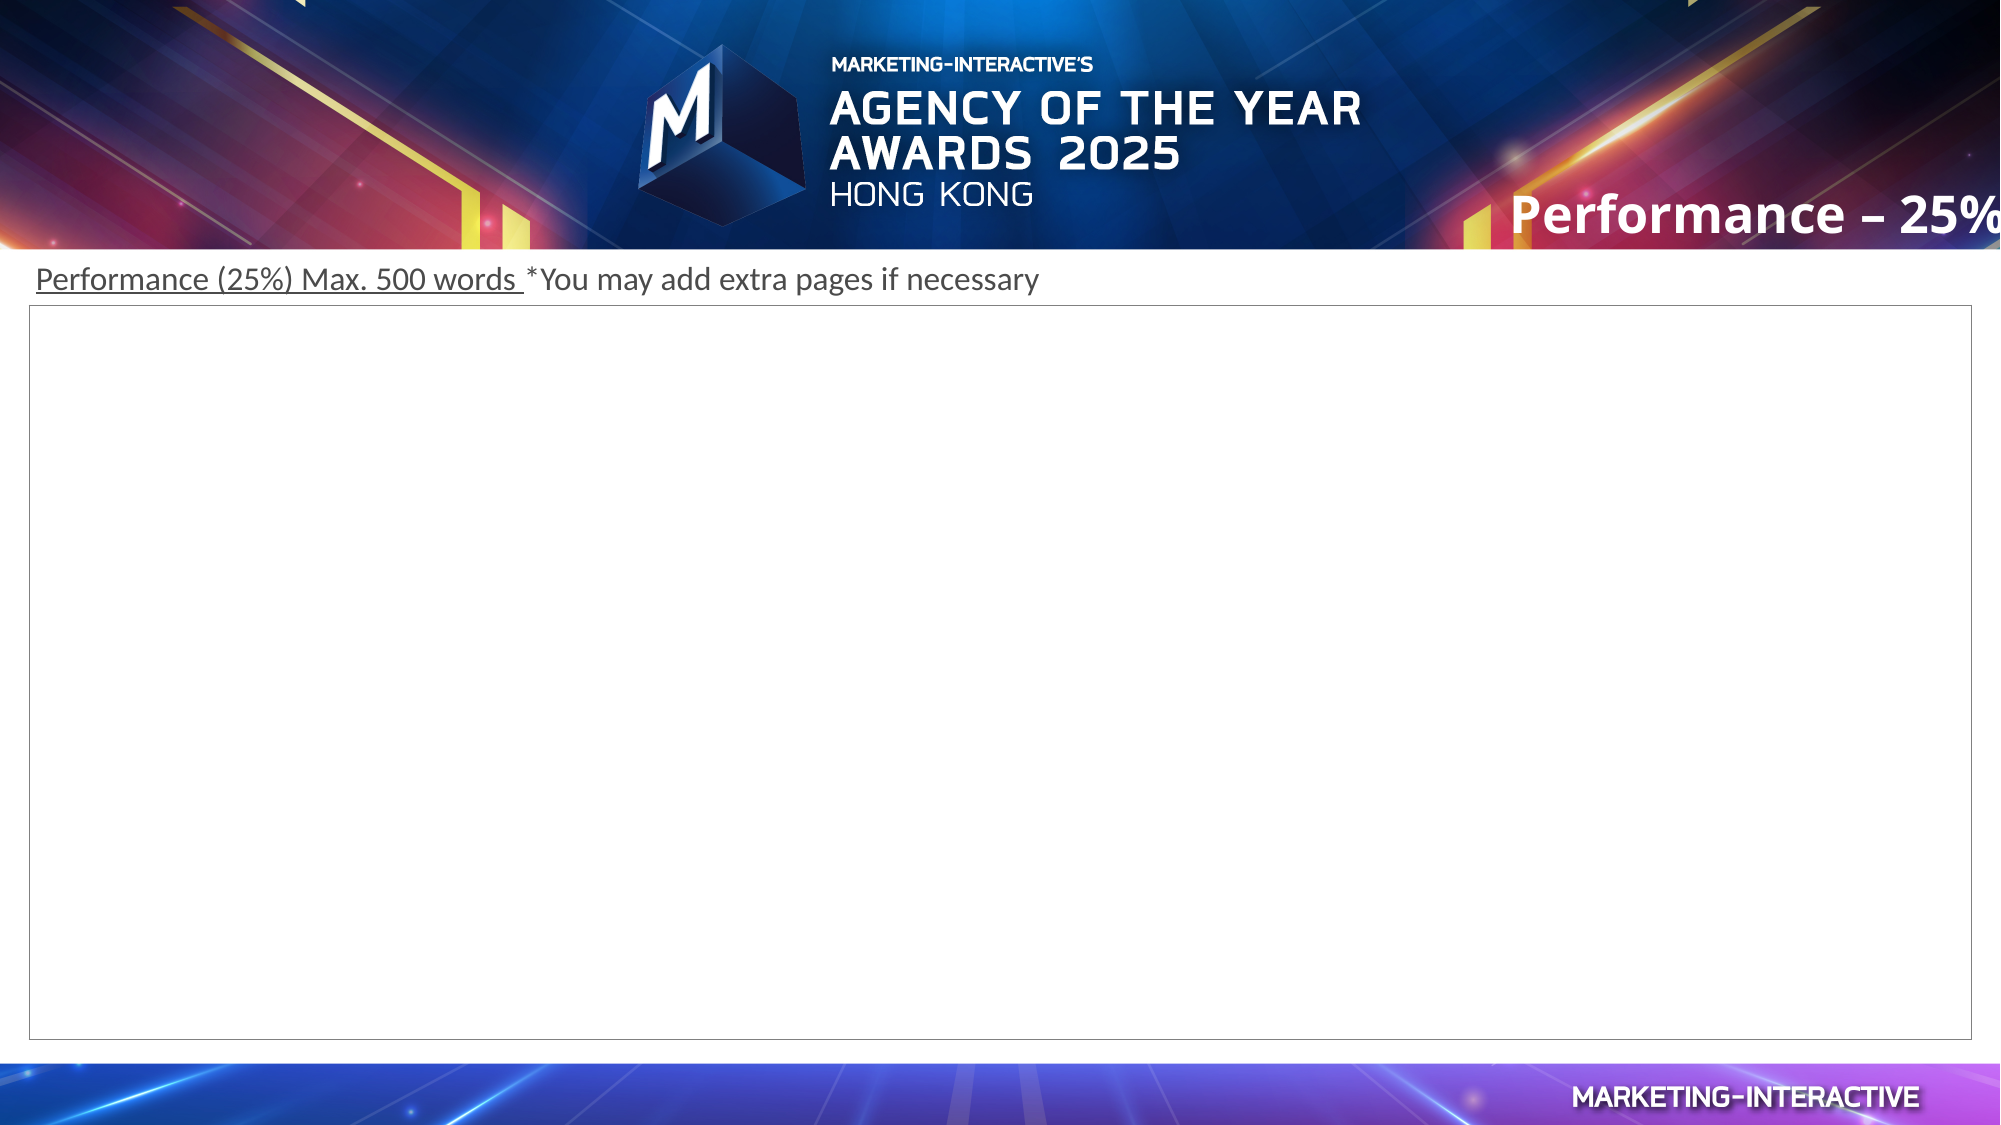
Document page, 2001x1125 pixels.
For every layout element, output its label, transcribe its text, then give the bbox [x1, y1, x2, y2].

text_box Performance (25%) Max. 500 words *You may add extra pages if necessary [21, 249, 1065, 304]
text_box Performance – 25% [1494, 173, 2000, 251]
picture [0, 0, 2000, 1125]
table_header [30, 306, 1971, 1039]
